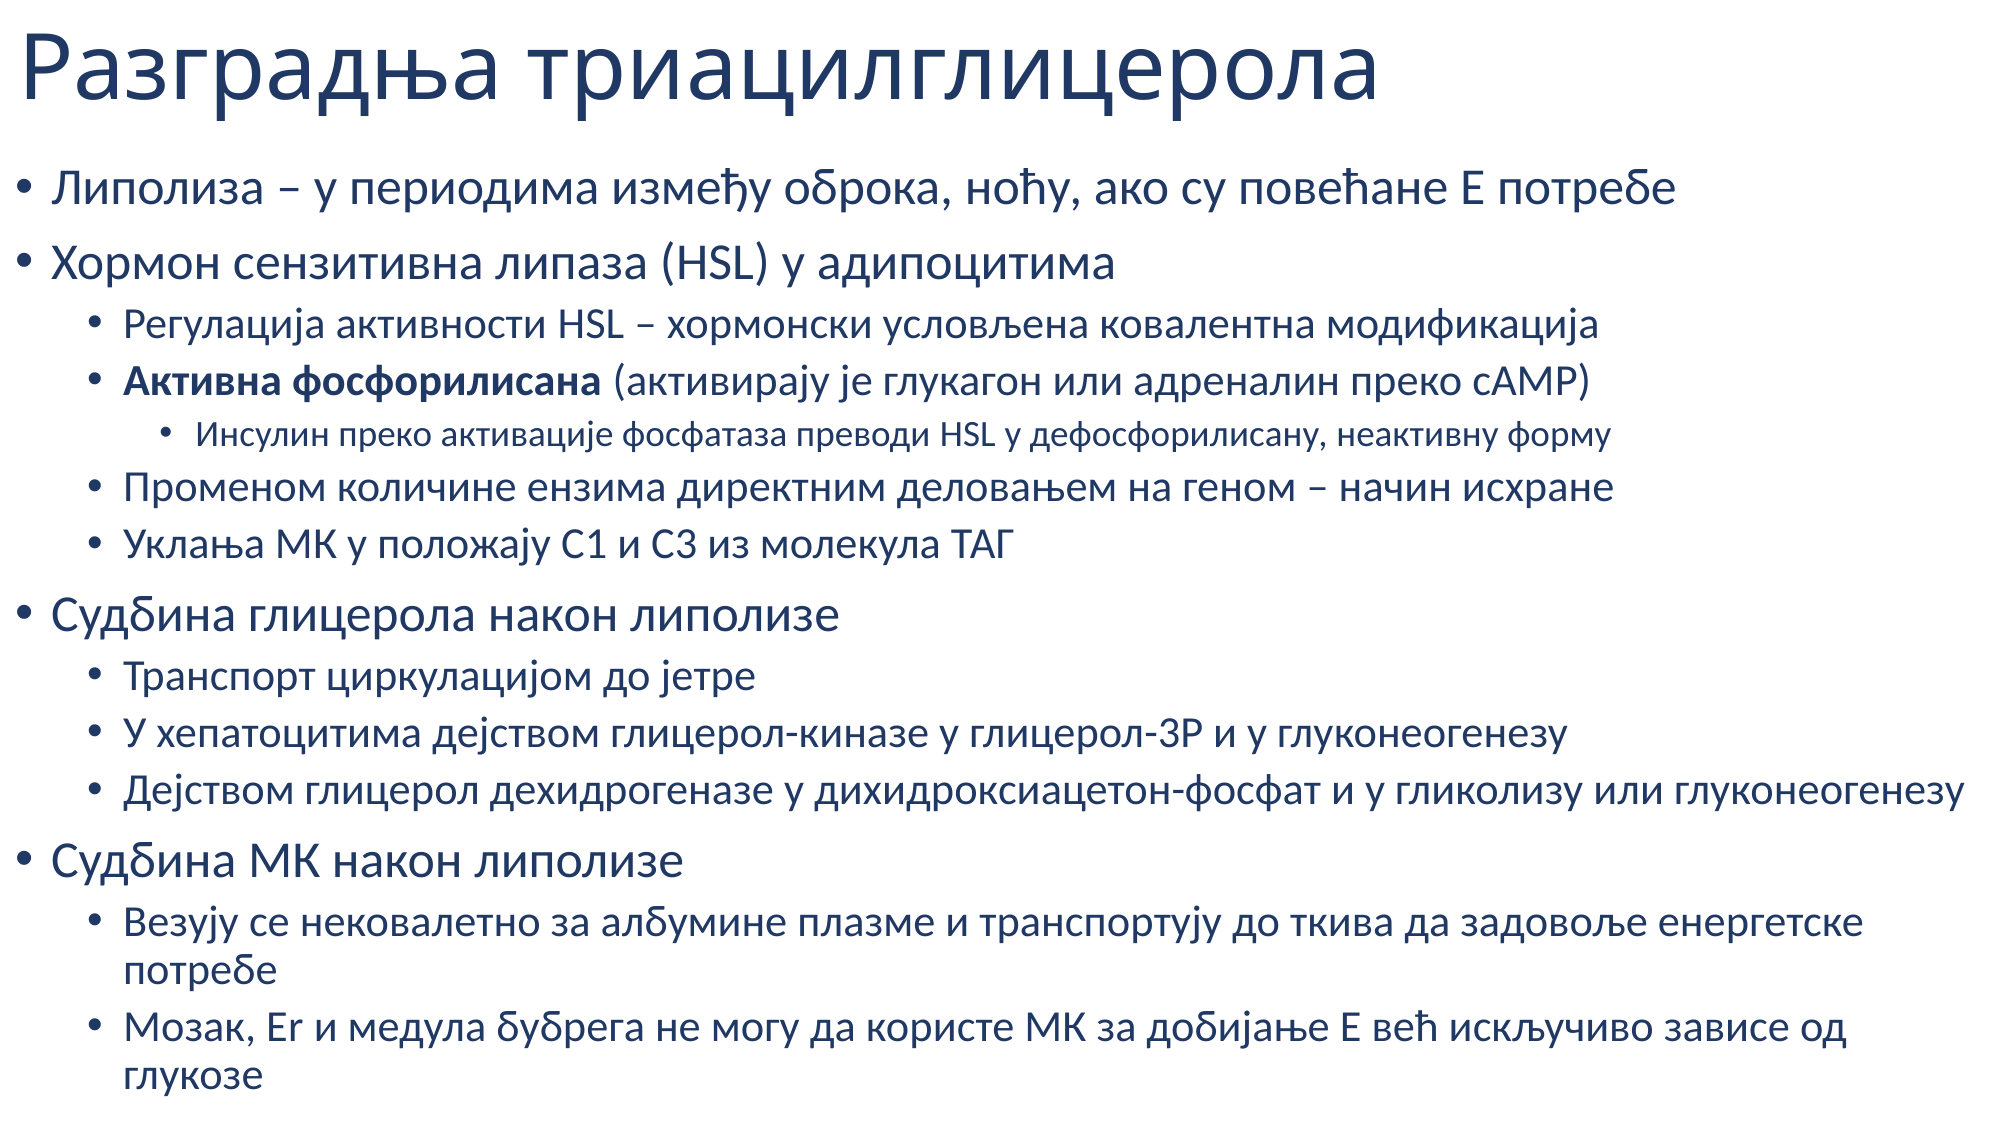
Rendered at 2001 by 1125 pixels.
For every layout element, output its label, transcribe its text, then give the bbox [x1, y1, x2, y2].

list Липолиза – у периодима између оброка, ноћу, ако су повећане Е потребе Хормон сензитивна липаза (HSL) у адипоцитима Регулација активности HSL – хормонски условљена ковалентна модификација Активна фосфорилисана (активирају је глукагон или адреналин преко сАМР) Инсулин преко активације фосфатаза преводи HSL у дефосфорилисану, неактивну форму Променом количине ензима директним деловањем на геном – начин исхране Уклања МК у положају С1 и С3 из молекула ТАГ Судбина глицерола након липолизе Транспорт циркулацијом до јетре У хепатоцитима дејством глицерол-киназе у глицерол-3Р и у глуконеогенезу Дејством глицерол дехидрогеназе у дихидроксиацетон-фосфат и у гликолизу или глуконеогенезу Судбина МК након липолизе Везују се нековалетно за албумине плазме и транспортују до ткива да задовоље енергетске потребе Мозак, Еr и медула бубрега не могу да користе МК за добијање Е већ искључиво зависе од глукозе [0, 152, 2000, 1125]
title Разградња триацилглицерола [3, 0, 1729, 140]
